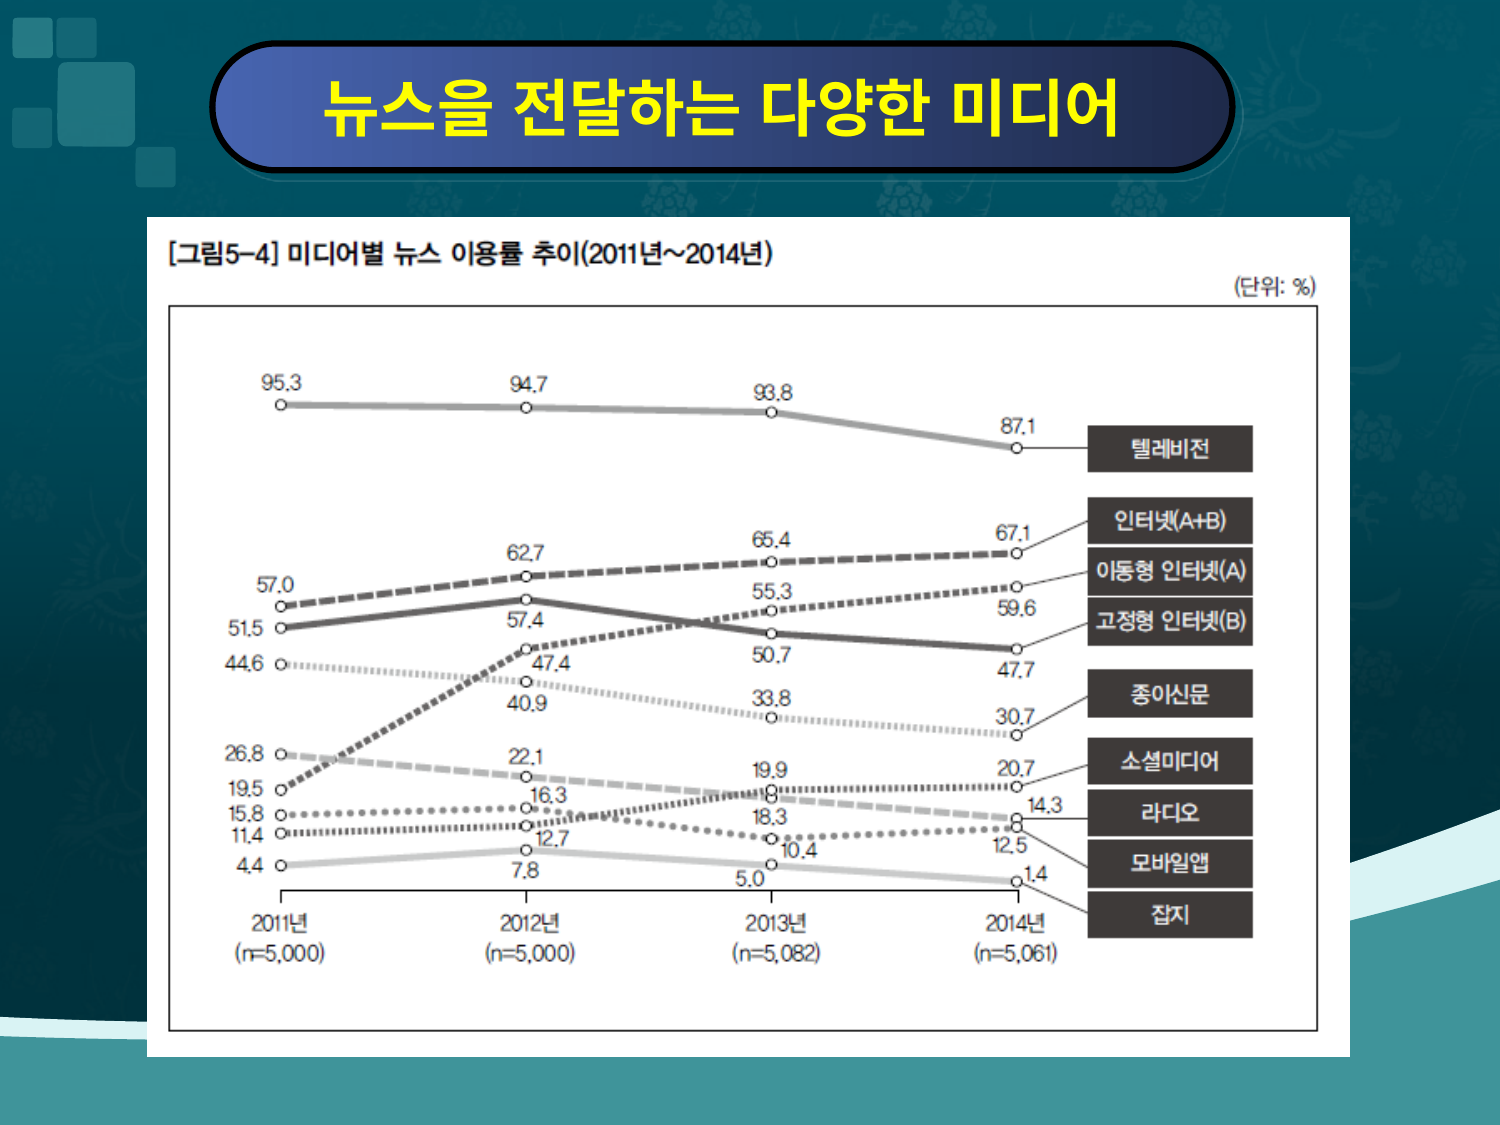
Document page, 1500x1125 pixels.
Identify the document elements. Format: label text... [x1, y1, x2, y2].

text_box 뉴스을 전달하는 다양한 미디어 [212, 43, 1233, 144]
text_box [147, 144, 1500, 362]
picture [147, 217, 1350, 1058]
